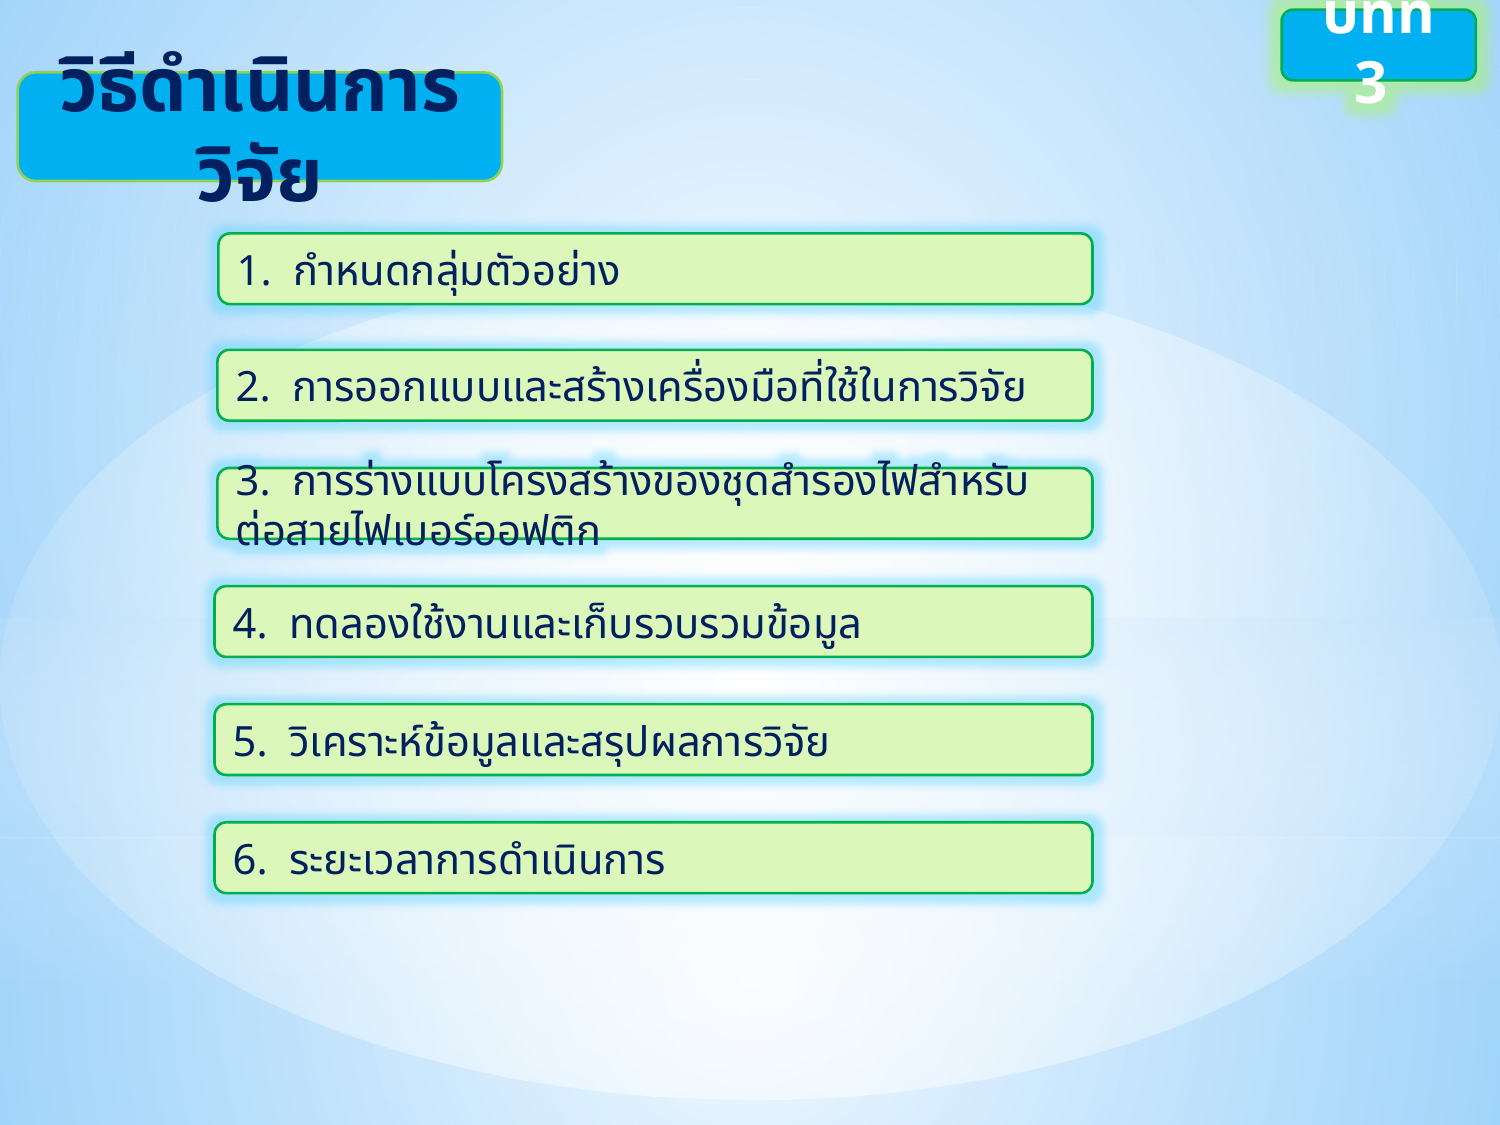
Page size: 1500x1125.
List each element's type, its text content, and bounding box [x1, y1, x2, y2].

text_box 6. ระยะเวลาการดำเนินการ [213, 820, 1094, 895]
text_box 2. การออกแบบและสร้างเครื่องมือที่ใช้ในการวิจัย [216, 348, 1094, 423]
text_box บทที่ 3 [1280, 8, 1478, 82]
text_box 3. การร่างแบบโครงสร้างของชุดสำรองไฟสำหรับต่อสายไฟเบอร์ออฟติก [216, 466, 1094, 541]
text_box 1. กำหนดกลุ่มตัวอย่าง [217, 232, 1094, 306]
text_box วิธีดำเนินการวิจัย [16, 70, 504, 183]
text_box 5. วิเคราะห์ข้อมูลและสรุปผลการวิจัย [213, 702, 1094, 777]
text_box 4. ทดลองใช้งานและเก็บรวบรวมข้อมูล [213, 584, 1094, 659]
